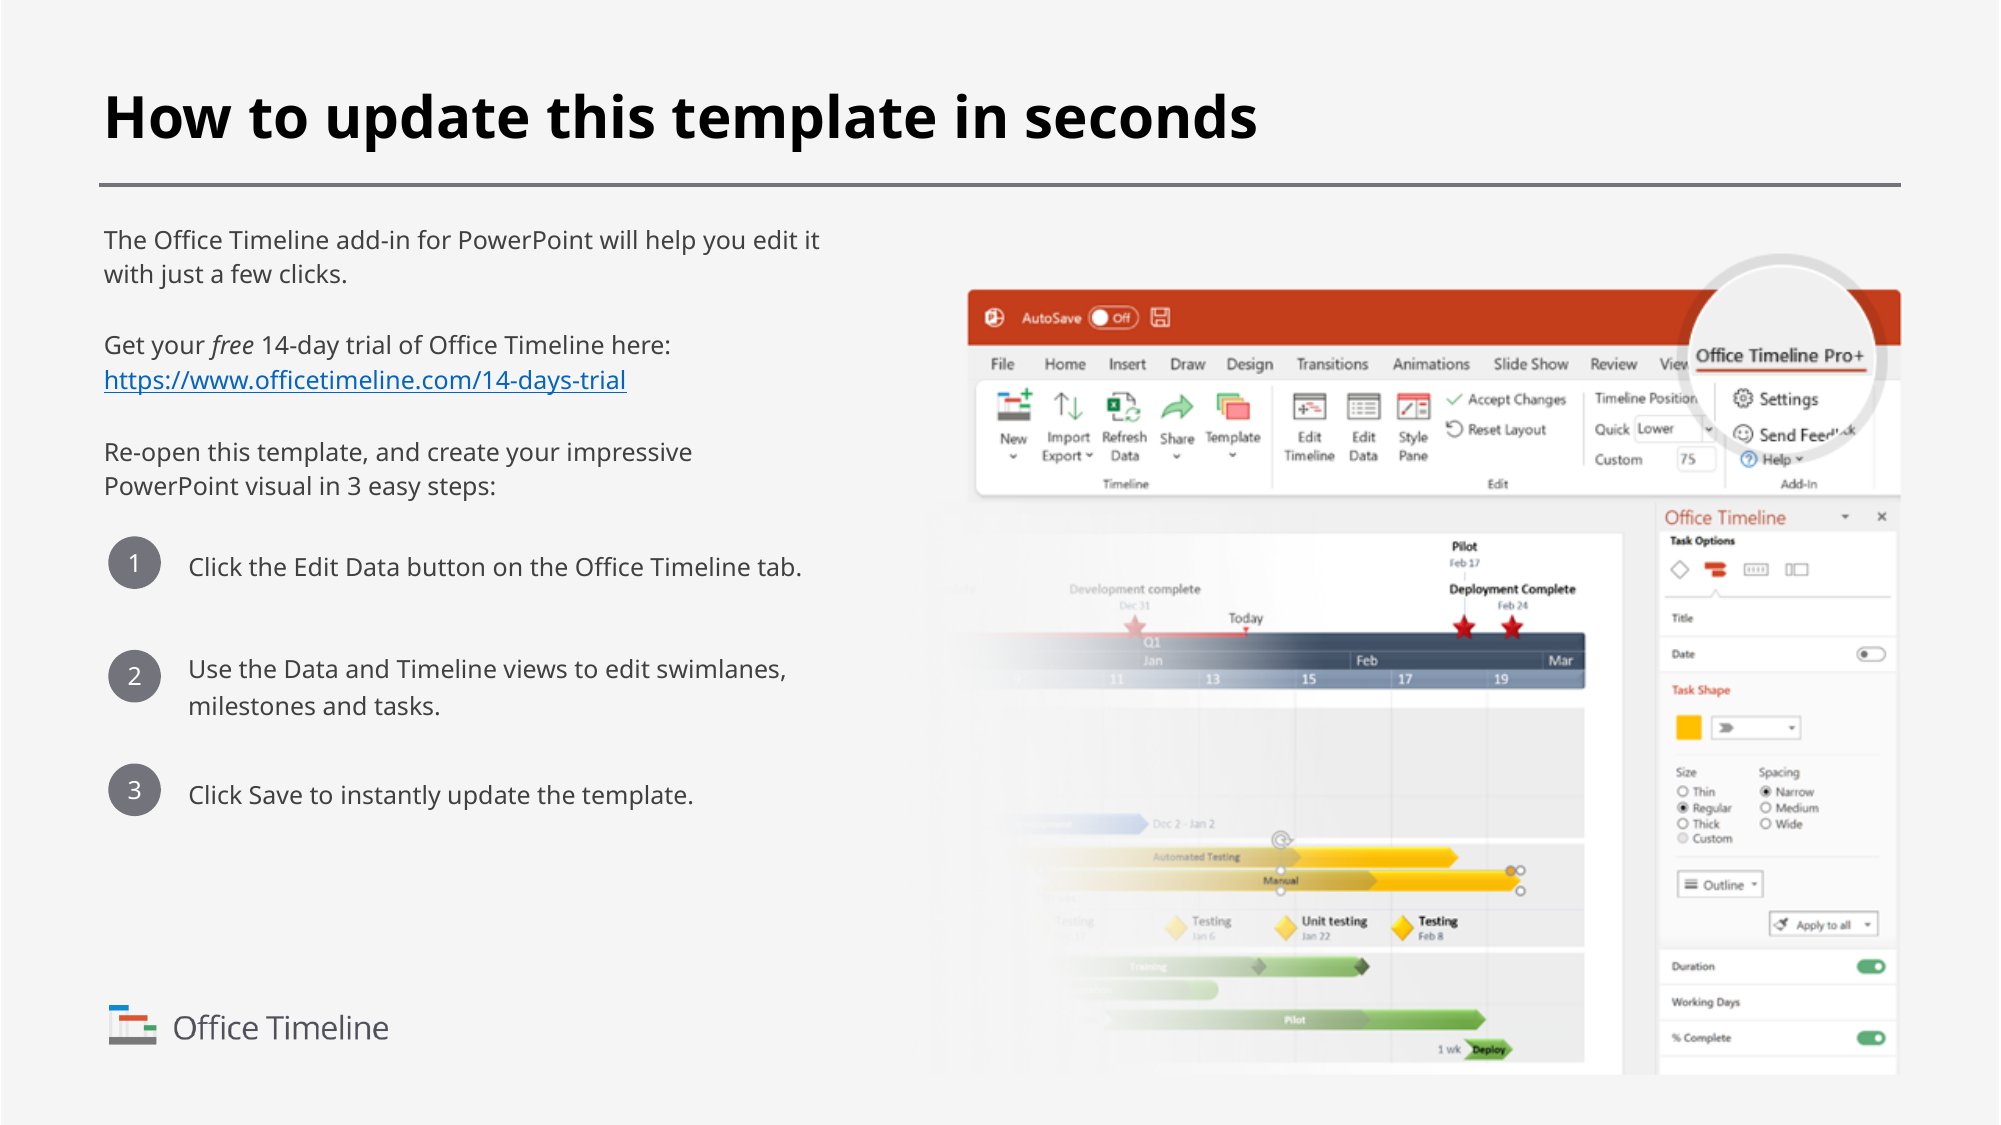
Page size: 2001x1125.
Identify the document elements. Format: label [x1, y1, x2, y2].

text_box [104, 536, 859, 837]
picture [1, 0, 1999, 1125]
